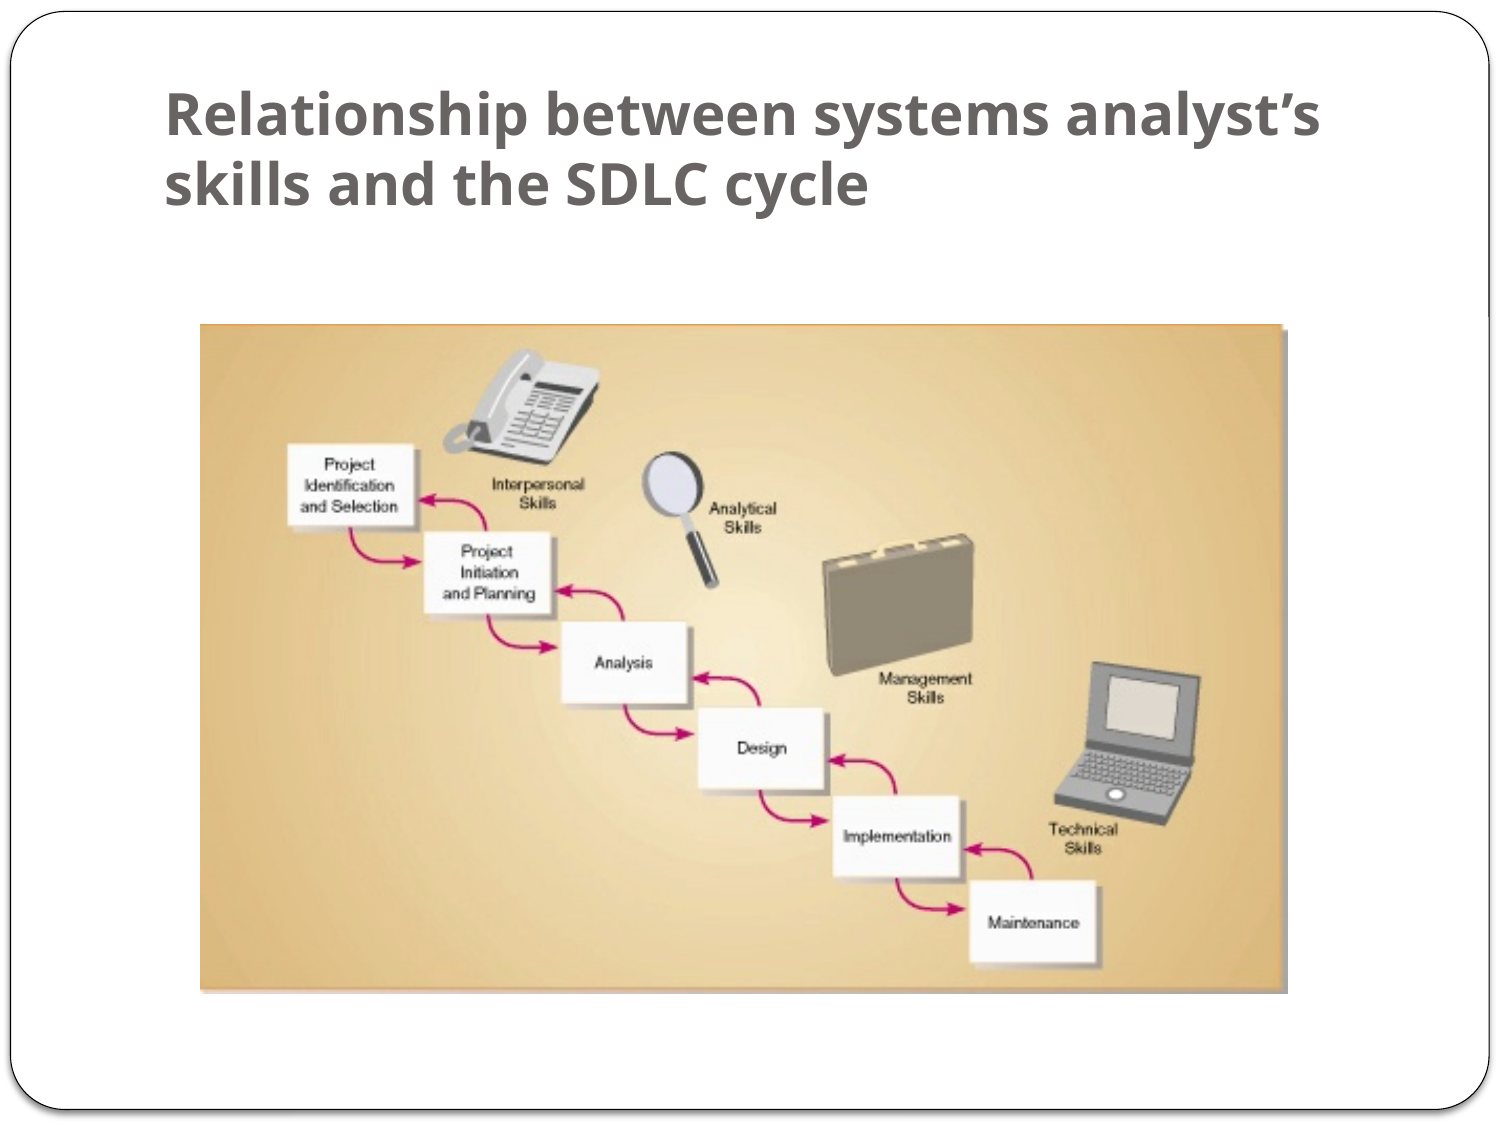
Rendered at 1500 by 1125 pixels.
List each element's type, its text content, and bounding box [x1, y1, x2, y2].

title Relationship between systems analyst’s skills and the SDLC cycle [150, 45, 1425, 233]
picture [199, 324, 1288, 994]
